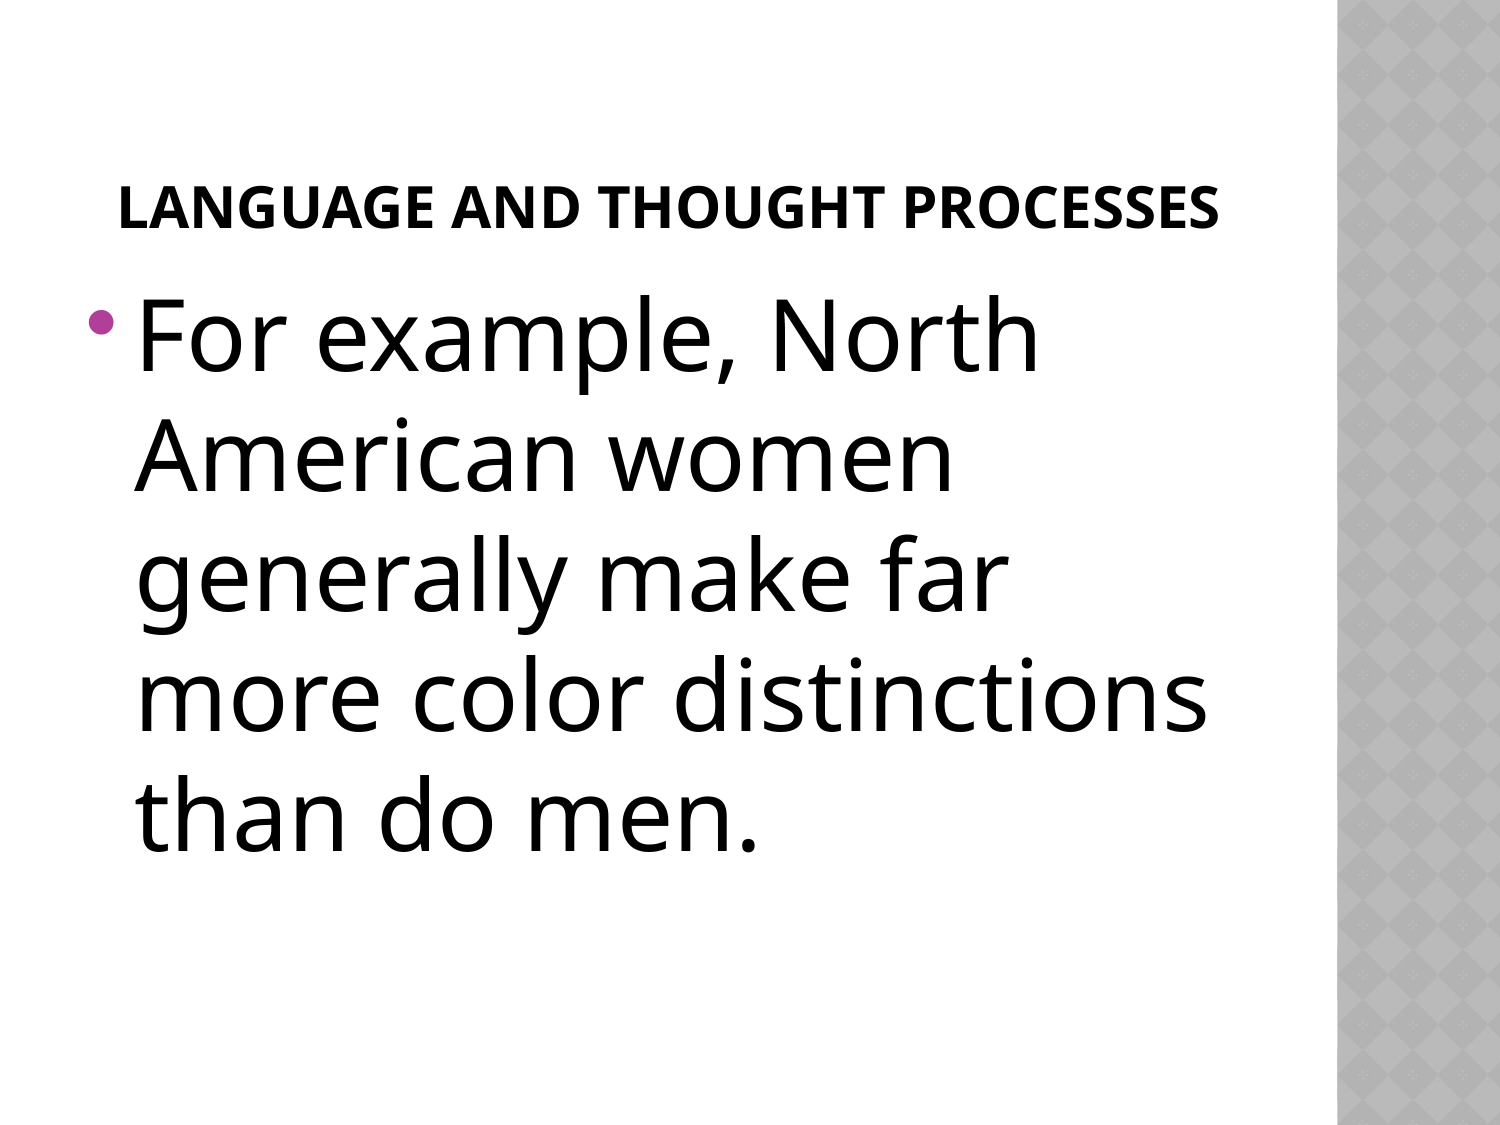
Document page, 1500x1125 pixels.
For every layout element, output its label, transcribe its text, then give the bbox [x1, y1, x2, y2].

title Language and thought processes [75, 52, 1263, 240]
list For example, North American women generally make far more color distinctions than do men. [75, 264, 1263, 1059]
